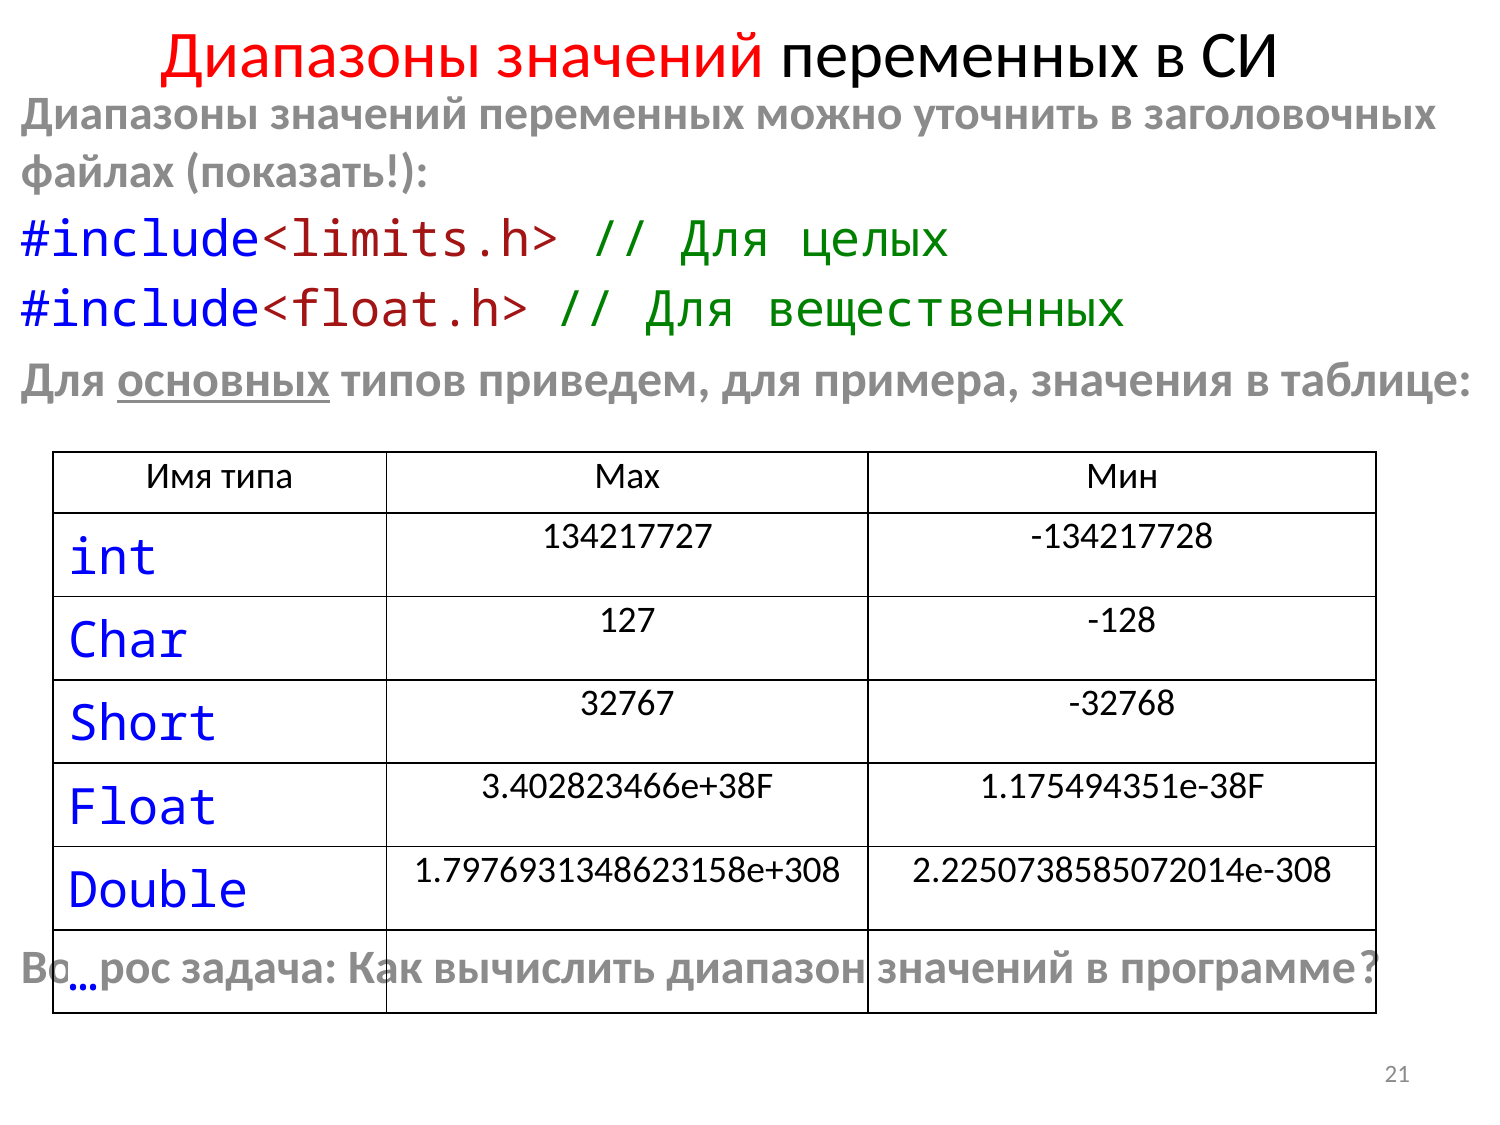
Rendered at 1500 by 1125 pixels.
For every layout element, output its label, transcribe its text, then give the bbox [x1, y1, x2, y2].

title Диапазоны значений переменных в СИ [135, 0, 1306, 74]
table_cell … [54, 931, 386, 1012]
table_cell Char [54, 597, 386, 679]
table_cell 2.2250738585072014e-308 [869, 847, 1375, 929]
text_box [5, 409, 1500, 1024]
table_cell 1.7976931348623158e+308 [387, 847, 867, 929]
table_cell -134217728 [869, 514, 1375, 596]
slide_number 21 [1074, 1042, 1425, 1103]
table_cell [387, 931, 867, 1012]
table_cell 1.175494351e-38F [869, 764, 1375, 846]
table_cell [869, 931, 1375, 1012]
table_cell -128 [869, 597, 1375, 679]
table_cell 3.402823466e+38F [387, 764, 867, 846]
table_cell Double [54, 847, 386, 929]
table_cell Short [54, 681, 386, 762]
table_cell Float [54, 764, 386, 846]
table_cell 127 [387, 597, 867, 679]
table_header Мин [869, 453, 1375, 512]
table_header Имя типа [54, 453, 386, 512]
table_cell 134217727 [387, 514, 867, 596]
table_cell int [54, 514, 386, 596]
text_box Диапазоны значений переменных можно уточнить в заголовочных файлах (показать!): #include<limits.h> // Для целых #include<float.h> // Для вещественных Для основных типов приведем, для примера, значения в таблице: Вопрос задача: Как вычислить диапазон значений в программе? [5, 74, 1500, 409]
table_cell 32767 [387, 681, 867, 762]
table_header Мах [387, 453, 867, 512]
table_cell -32768 [869, 681, 1375, 762]
